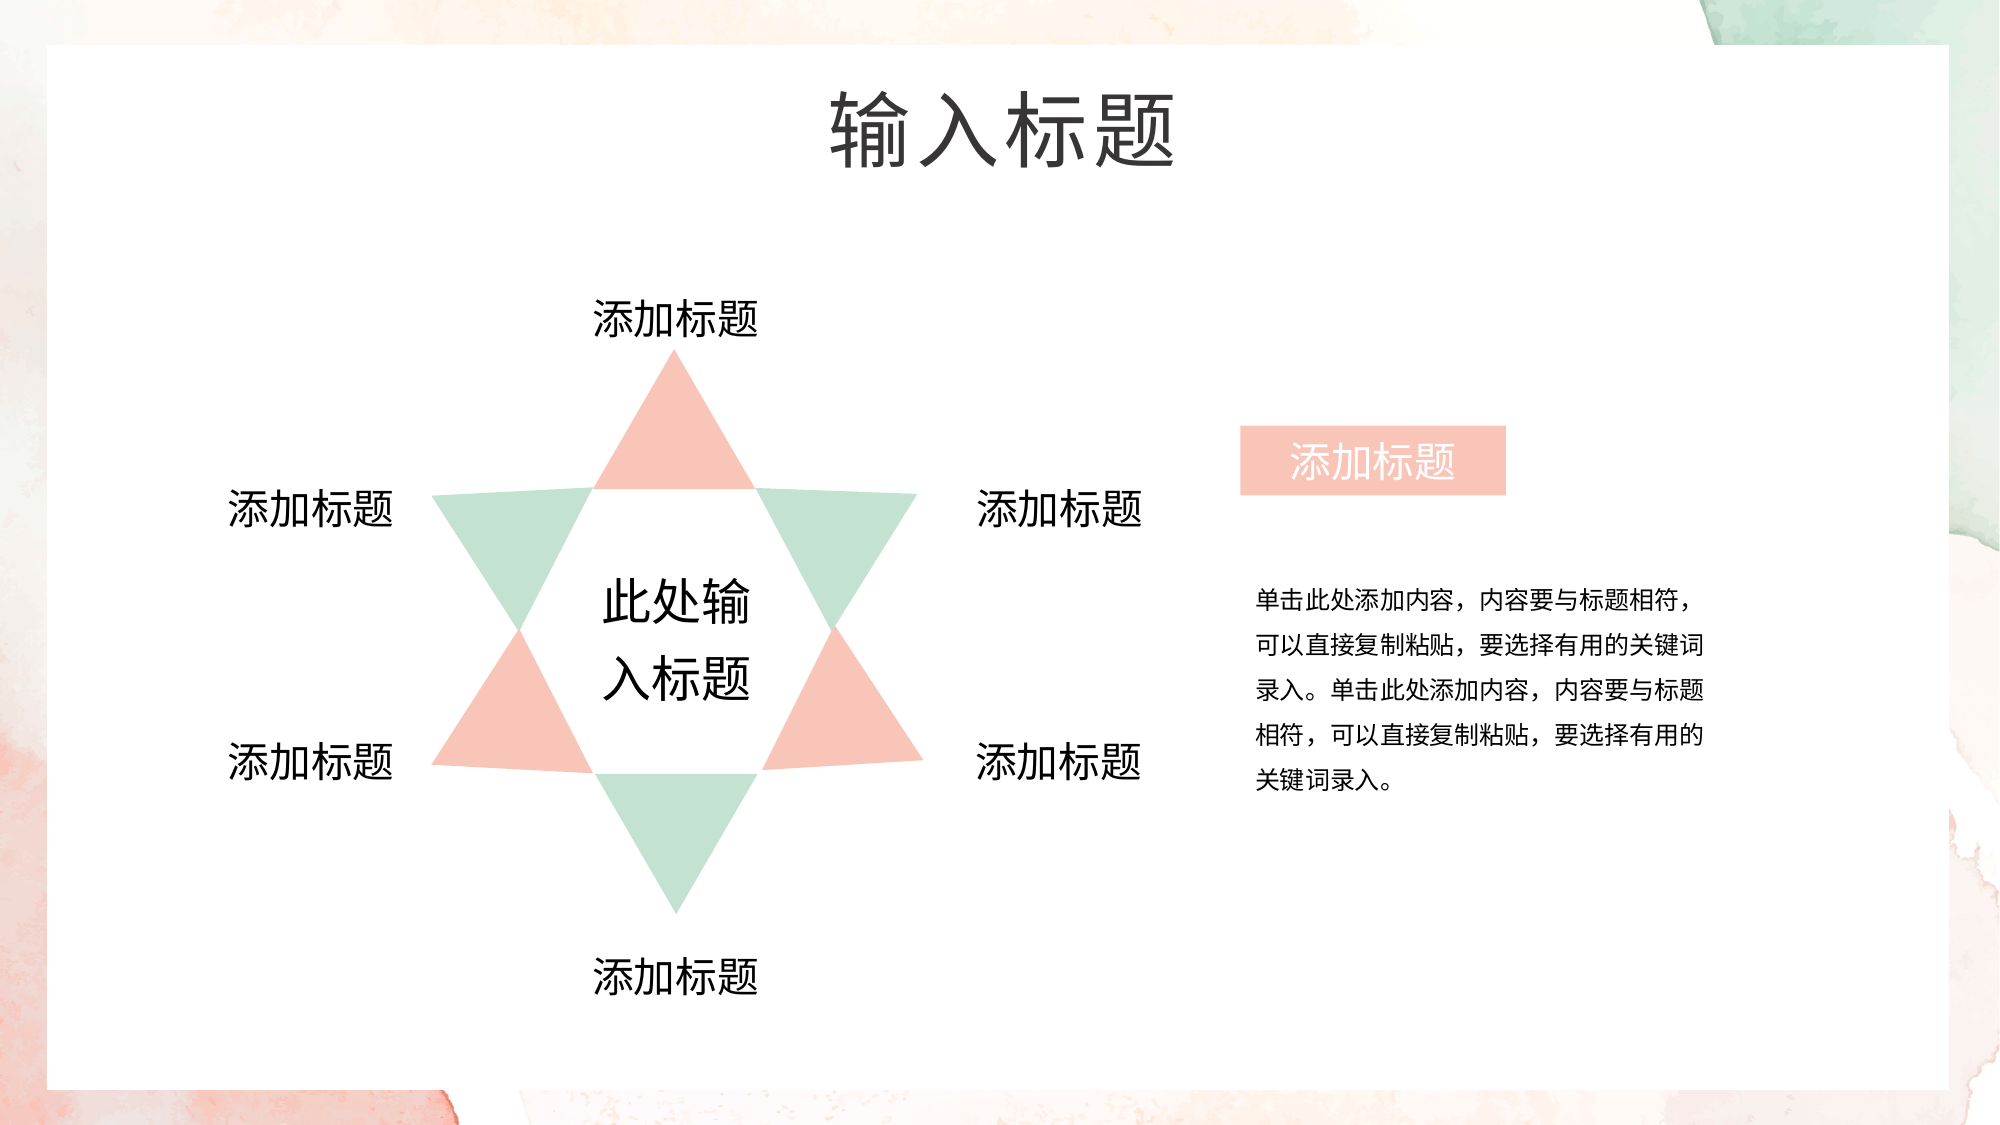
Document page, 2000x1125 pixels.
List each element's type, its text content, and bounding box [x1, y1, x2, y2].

text_box 输入标题 [757, 71, 1247, 186]
text_box 添加标题 [189, 475, 433, 541]
text_box [593, 351, 755, 490]
picture [0, 0, 2000, 1125]
text_box [433, 487, 594, 630]
text_box [433, 628, 593, 774]
text_box 添加标题 [1240, 425, 1506, 496]
text_box 添加标题 [938, 475, 1182, 541]
text_box 添加标题 [937, 728, 1181, 794]
text_box 此处输 入标题 [553, 551, 799, 708]
text_box 单击此处添加内容，内容要与标题相符，可以直接复制粘贴，要选择有用的关键词录入。单击此处添加内容，内容要与标题相符，可以直接复制粘贴，要选择有用的关键词录入。 [1240, 562, 1730, 802]
text_box [761, 627, 924, 771]
text_box [594, 774, 758, 915]
text_box [755, 487, 918, 632]
text_box 添加标题 [554, 270, 798, 351]
text_box 添加标题 [189, 728, 433, 794]
text_box 添加标题 [554, 928, 798, 1009]
